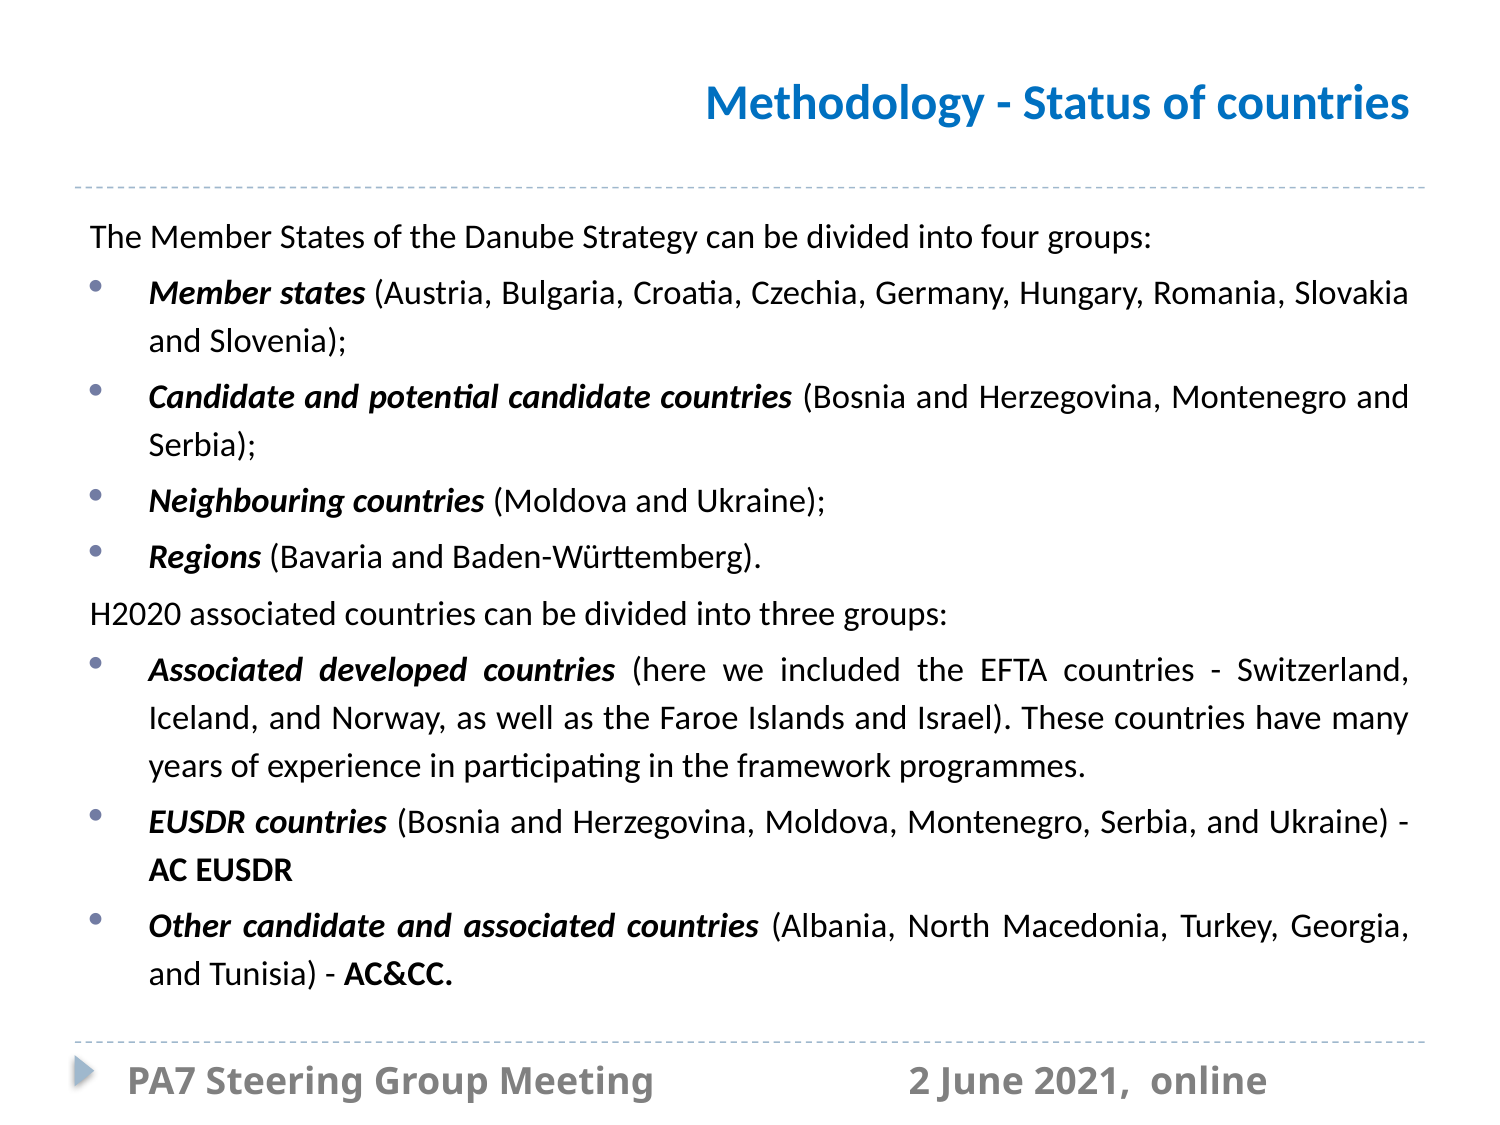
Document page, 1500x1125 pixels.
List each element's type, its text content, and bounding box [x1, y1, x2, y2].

list The Member States of the Danube Strategy can be divided into four groups: Member states (Austria, Bulgaria, Croatia, Czechia, Germany, Hungary, Romania, Slovakia and Slovenia); Candidate and potential candidate countries (Bosnia and Herzegovina, Montenegro and Serbia); Neighbouring countries (Moldova and Ukraine); Regions (Bavaria and Baden-Württemberg). H2020 associated countries can be divided into three groups: Associated developed countries (here we included the EFTA countries - Switzerland, Iceland, and Norway, as well as the Faroe Islands and Israel). These countries have many years of experience in participating in the framework programmes. EUSDR countries (Bosnia and Herzegovina, Moldova, Montenegro, Serbia, and Ukraine) - AC EUSDR Other candidate and associated countries (Albania, North Macedonia, Turkey, Georgia, and Tunisia) - AC&CC. [75, 200, 1425, 1010]
title Methodology - Status of countries [75, 24, 1425, 138]
text_box PA7 Steering Group Meeting 2 June 2021, online [112, 1049, 1471, 1109]
